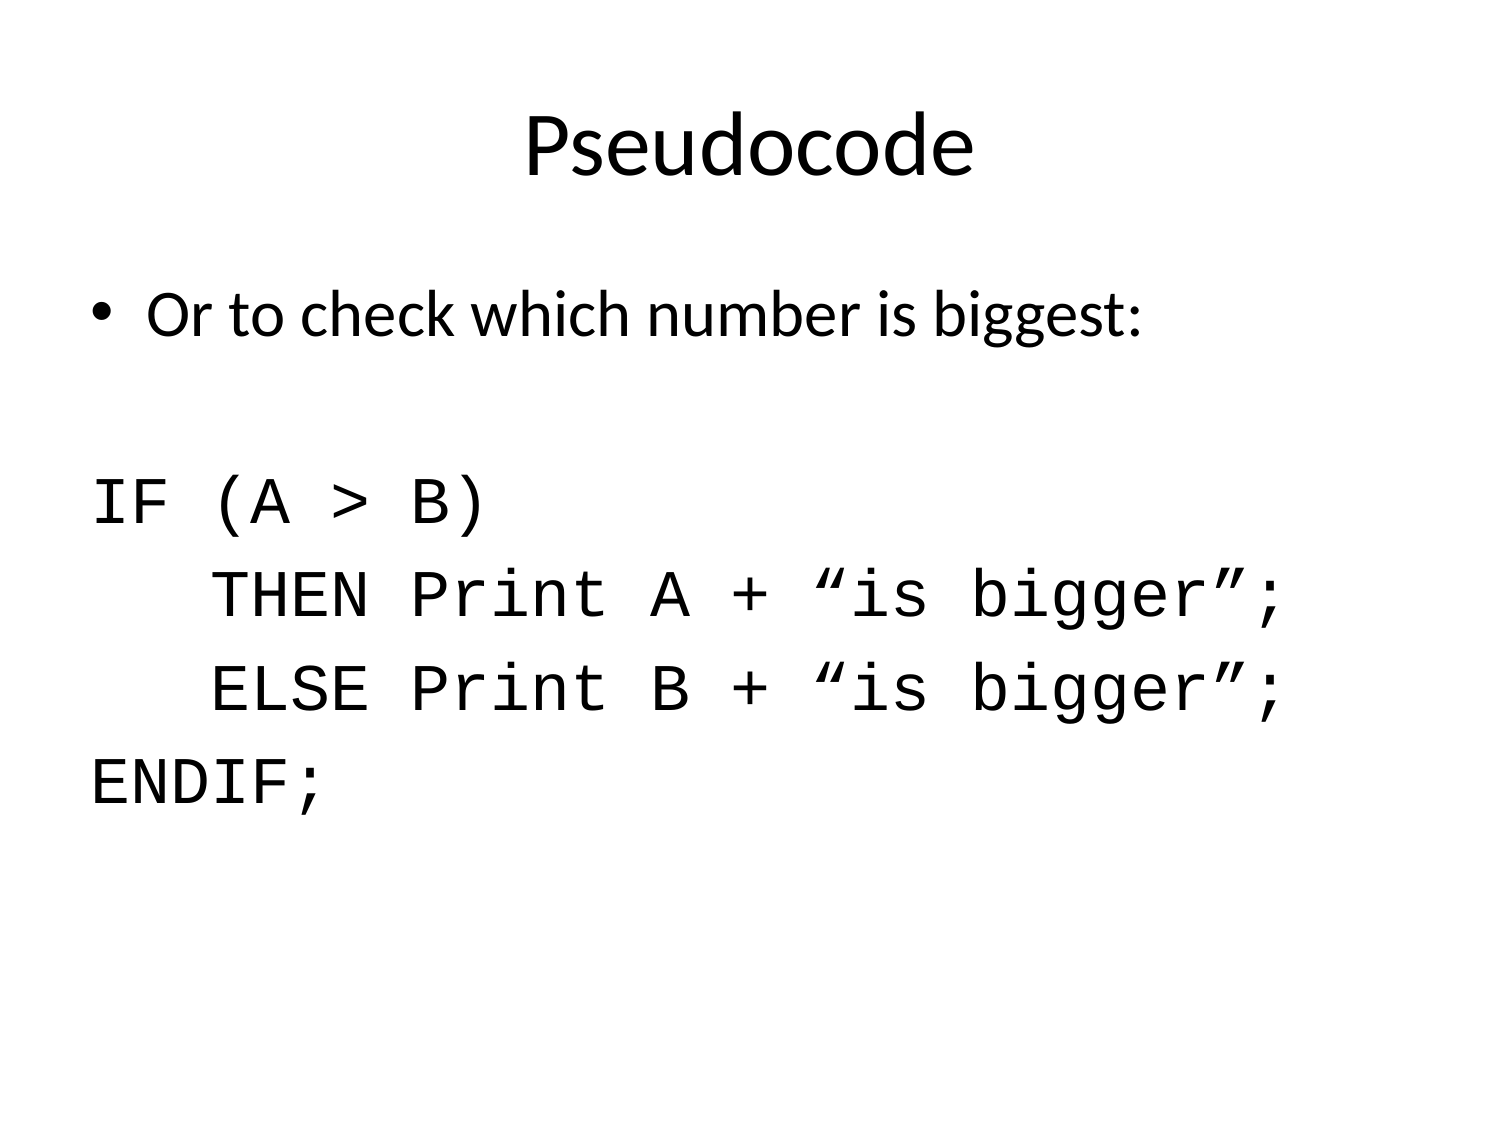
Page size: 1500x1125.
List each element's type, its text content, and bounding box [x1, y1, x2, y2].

title Pseudocode [75, 45, 1425, 233]
list Or to check which number is biggest: IF (A > B) THEN Print A + “is bigger”; ELSE Print B + “is bigger”; ENDIF; [75, 262, 1425, 1005]
